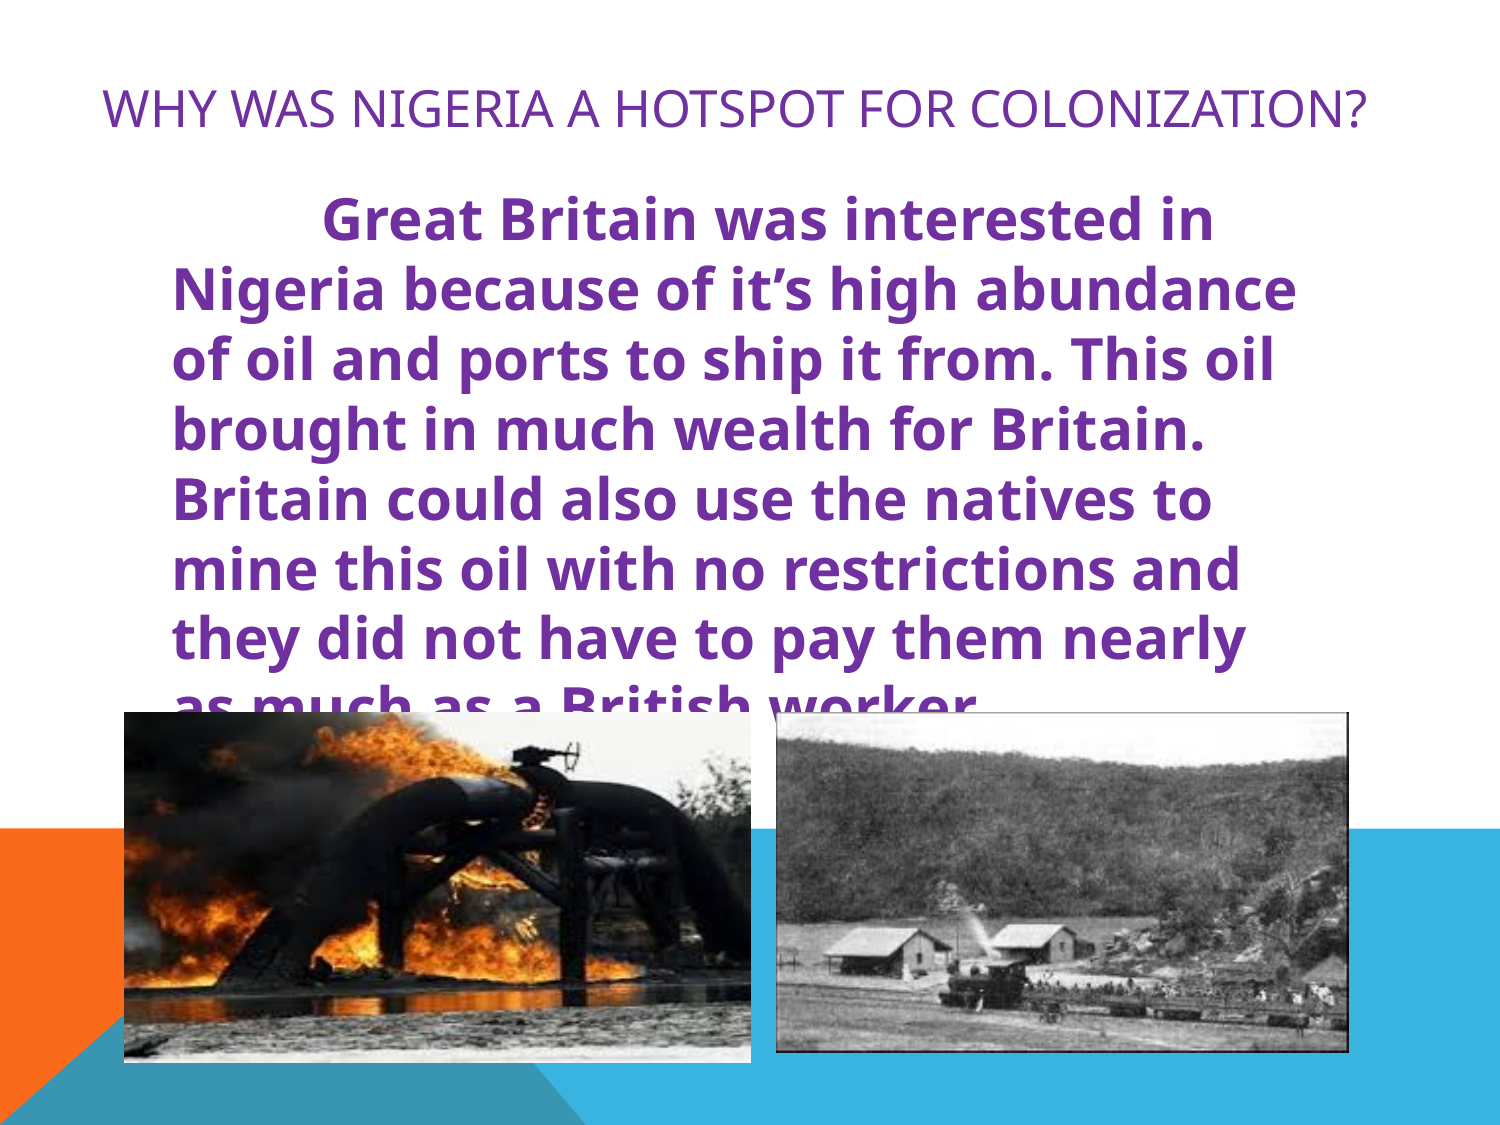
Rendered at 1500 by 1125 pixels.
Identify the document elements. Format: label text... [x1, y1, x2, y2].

title Why was Nigeria a hotspot for colonization? [87, 62, 1463, 153]
list Great Britain was interested in Nigeria because of it’s high abundance of oil and ports to ship it from. This oil brought in much wealth for Britain. Britain could also use the natives to mine this oil with no restrictions and they did not have to pay them nearly as much as a British worker. [99, 174, 1334, 763]
picture [123, 712, 751, 1063]
picture [776, 712, 1349, 1053]
